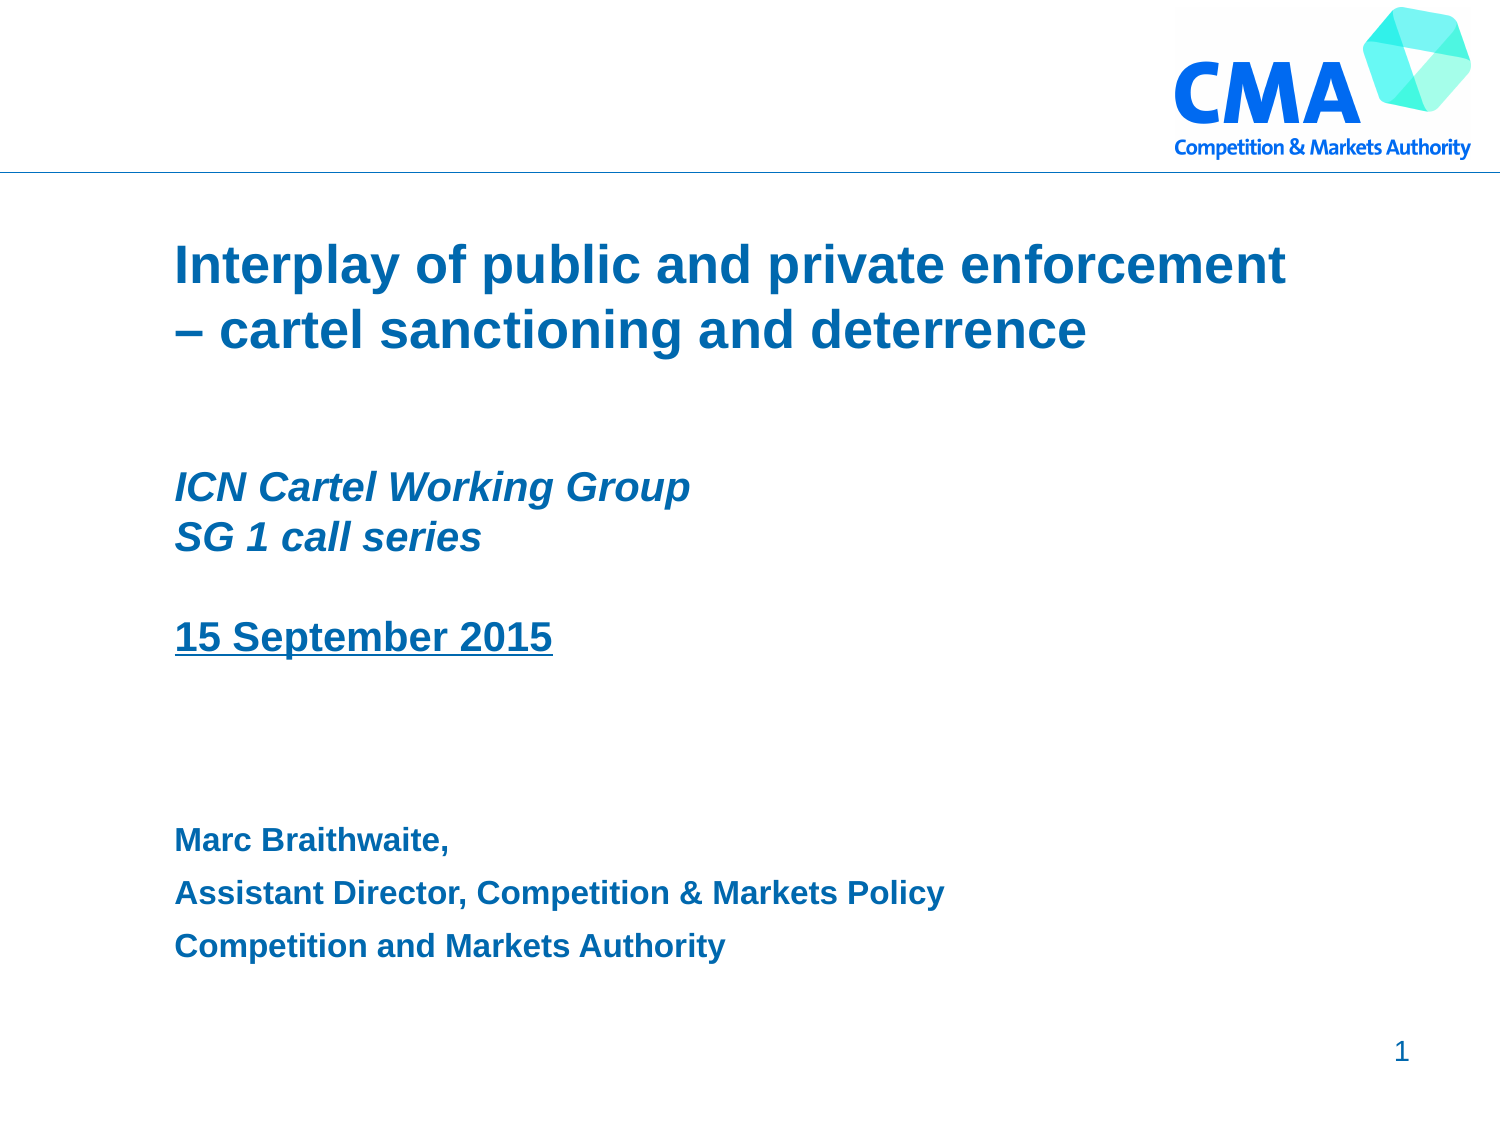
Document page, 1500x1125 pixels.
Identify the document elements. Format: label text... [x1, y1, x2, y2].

slide_number 1 [1074, 1024, 1426, 1103]
title Interplay of public and private enforcement – cartel sanctioning and deterrence ICN Cartel Working Group SG 1 call series 15 September 2015 [159, 243, 1341, 681]
picture [1175, 7, 1471, 160]
subtitle Marc Braithwaite, Assistant Director, Competition & Markets Policy Competition and Markets Authority [159, 810, 1341, 1012]
